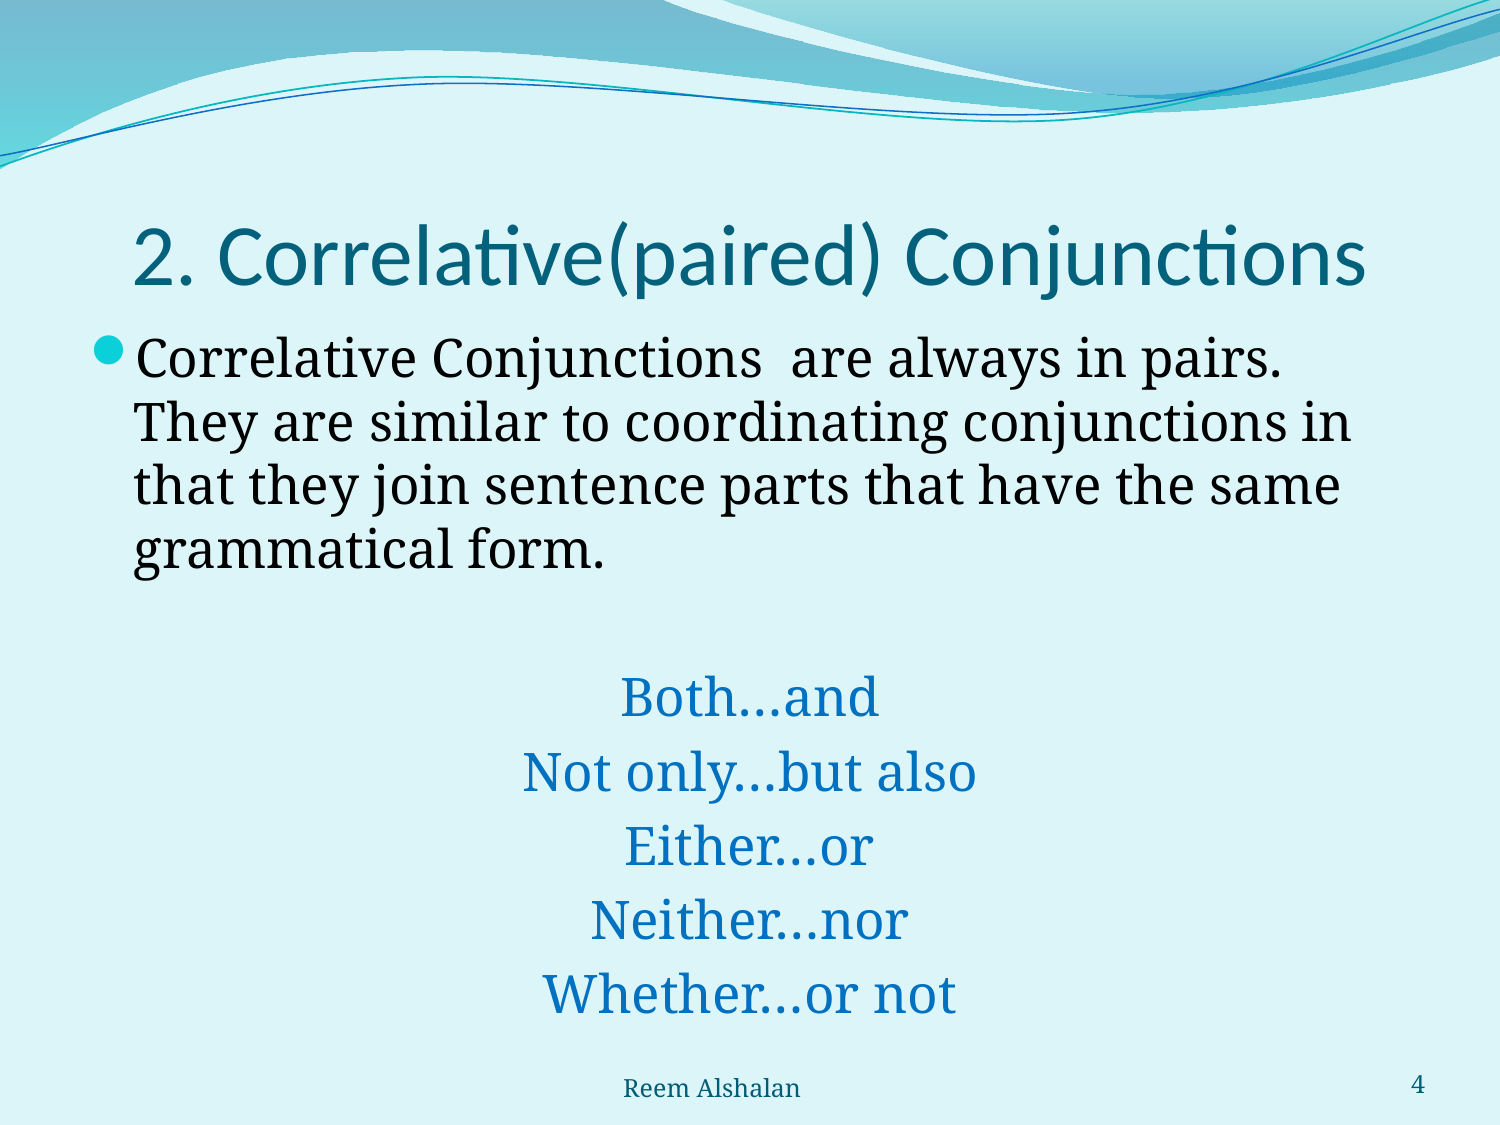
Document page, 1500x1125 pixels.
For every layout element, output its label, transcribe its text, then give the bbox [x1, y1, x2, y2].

title 2. Correlative(paired) Conjunctions [75, 115, 1425, 303]
slide_number 4 [1299, 1042, 1425, 1103]
footer Reem Alshalan [437, 1042, 988, 1103]
list Correlative Conjunctions are always in pairs. They are similar to coordinating conjunctions in that they join sentence parts that have the same grammatical form. Both…and Not only…but also Either…or Neither…nor Whether…or not [75, 317, 1425, 1038]
